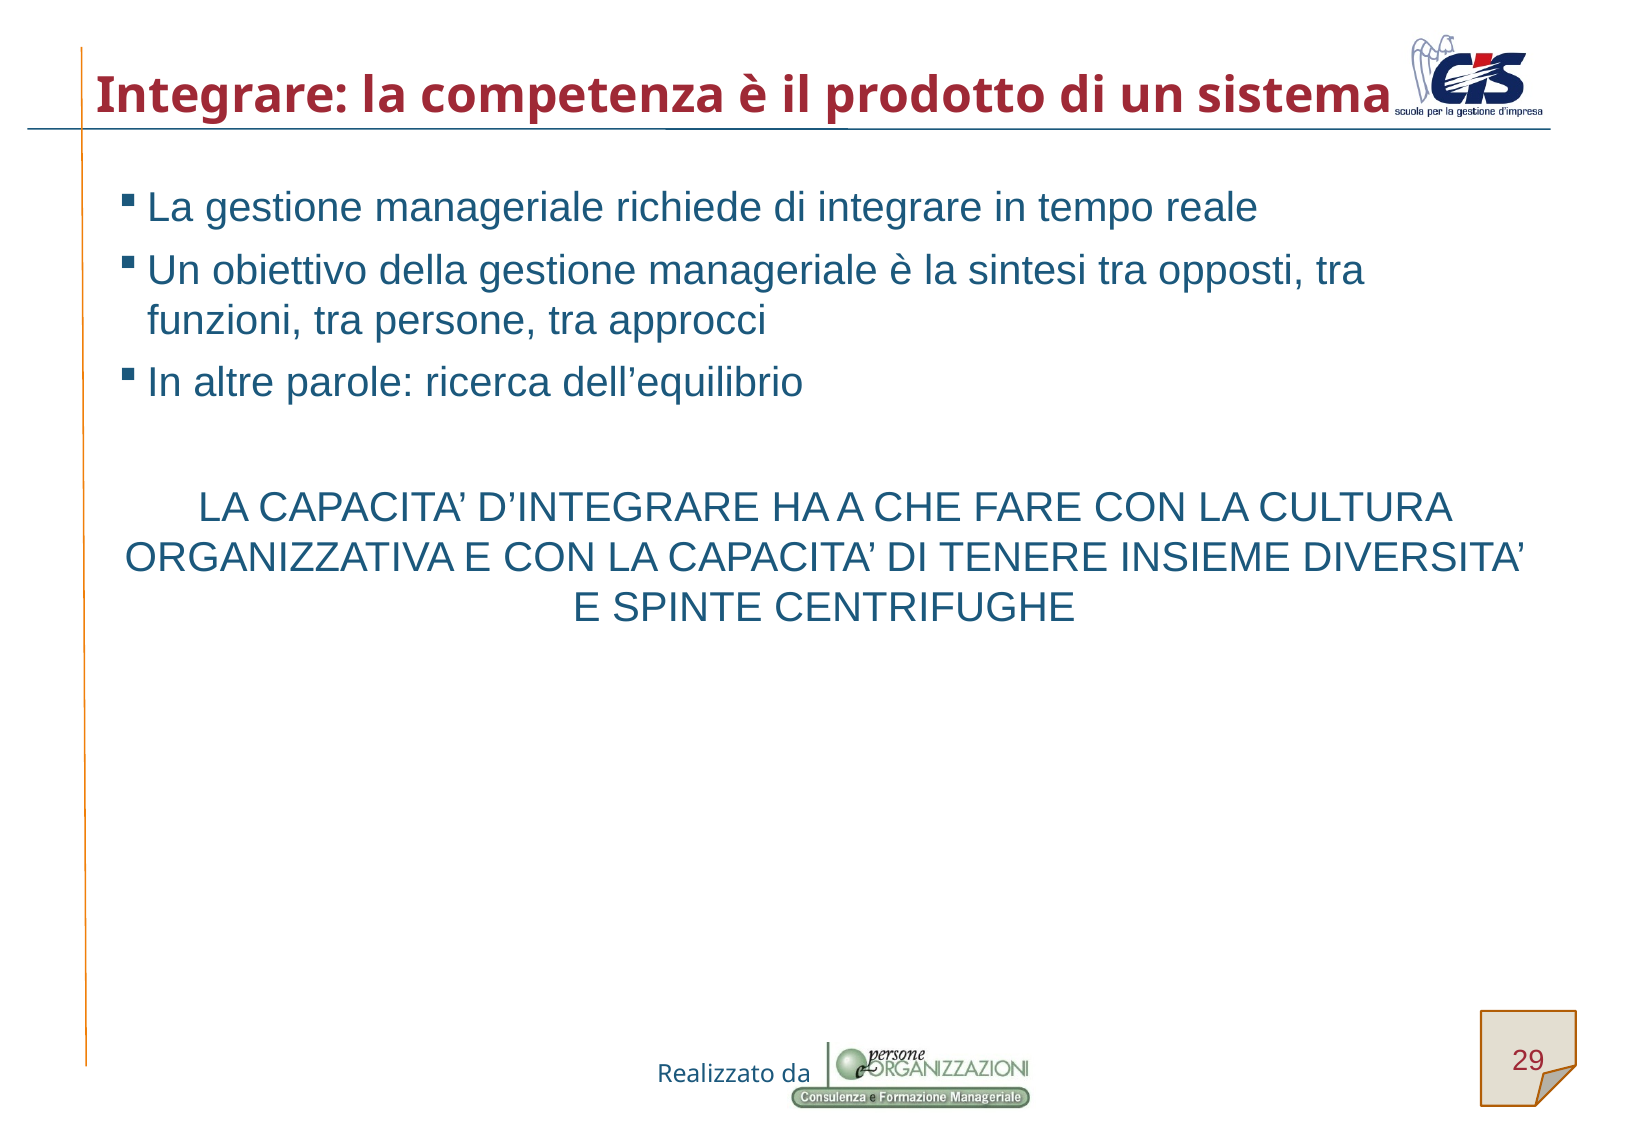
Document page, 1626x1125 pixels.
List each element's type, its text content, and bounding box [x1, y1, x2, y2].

picture [1390, 30, 1545, 121]
picture [787, 1042, 1036, 1117]
text_box La gestione manageriale richiede di integrare in tempo reale Un obiettivo della gestione manageriale è la sintesi tra opposti, tra funzioni, tra persone, tra approcci In altre parole: ricerca dell’equilibrio LA CAPACITA’ D’INTEGRARE HA A CHE FARE CON LA CULTURA ORGANIZZATIVA E CON LA CAPACITA’ DI TENERE INSIEME DIVERSITA’ E SPINTE CENTRIFUGHE [103, 172, 1545, 638]
title Integrare: la competenza è il prodotto di un sistema [81, 33, 1544, 153]
slide_number 29 [1486, 1028, 1571, 1089]
picture [787, 1070, 792, 1080]
